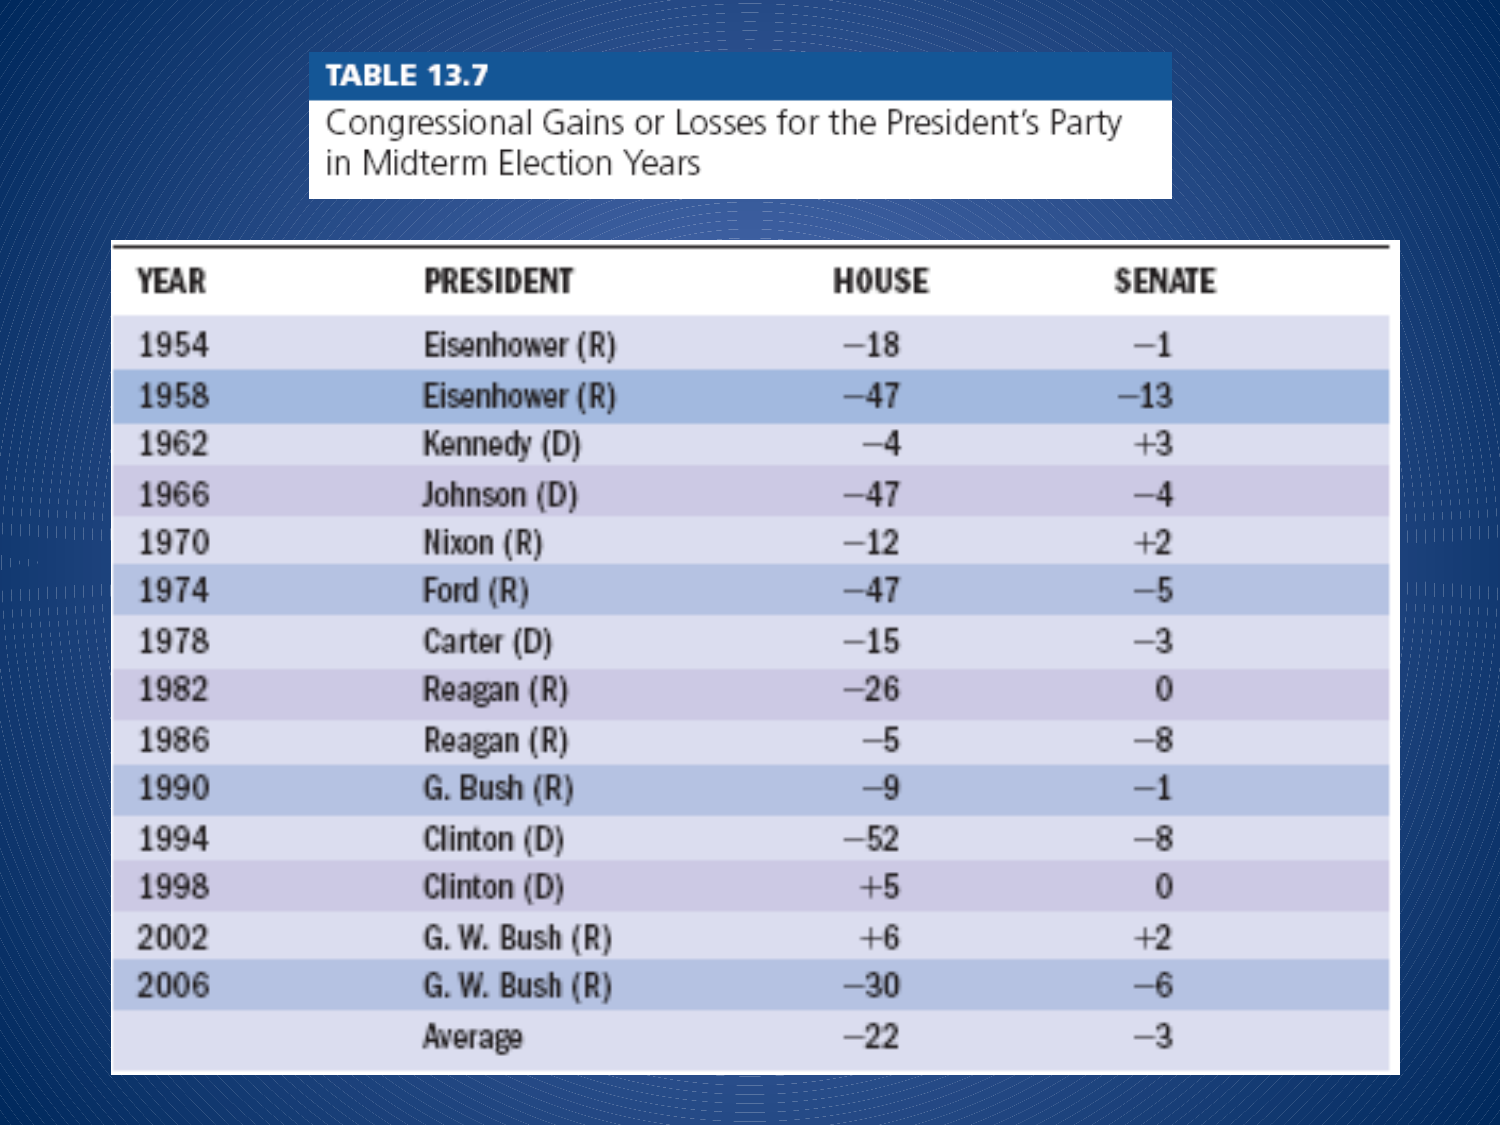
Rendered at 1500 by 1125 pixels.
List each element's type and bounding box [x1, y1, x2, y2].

picture [111, 240, 1401, 1076]
picture [309, 51, 1173, 200]
